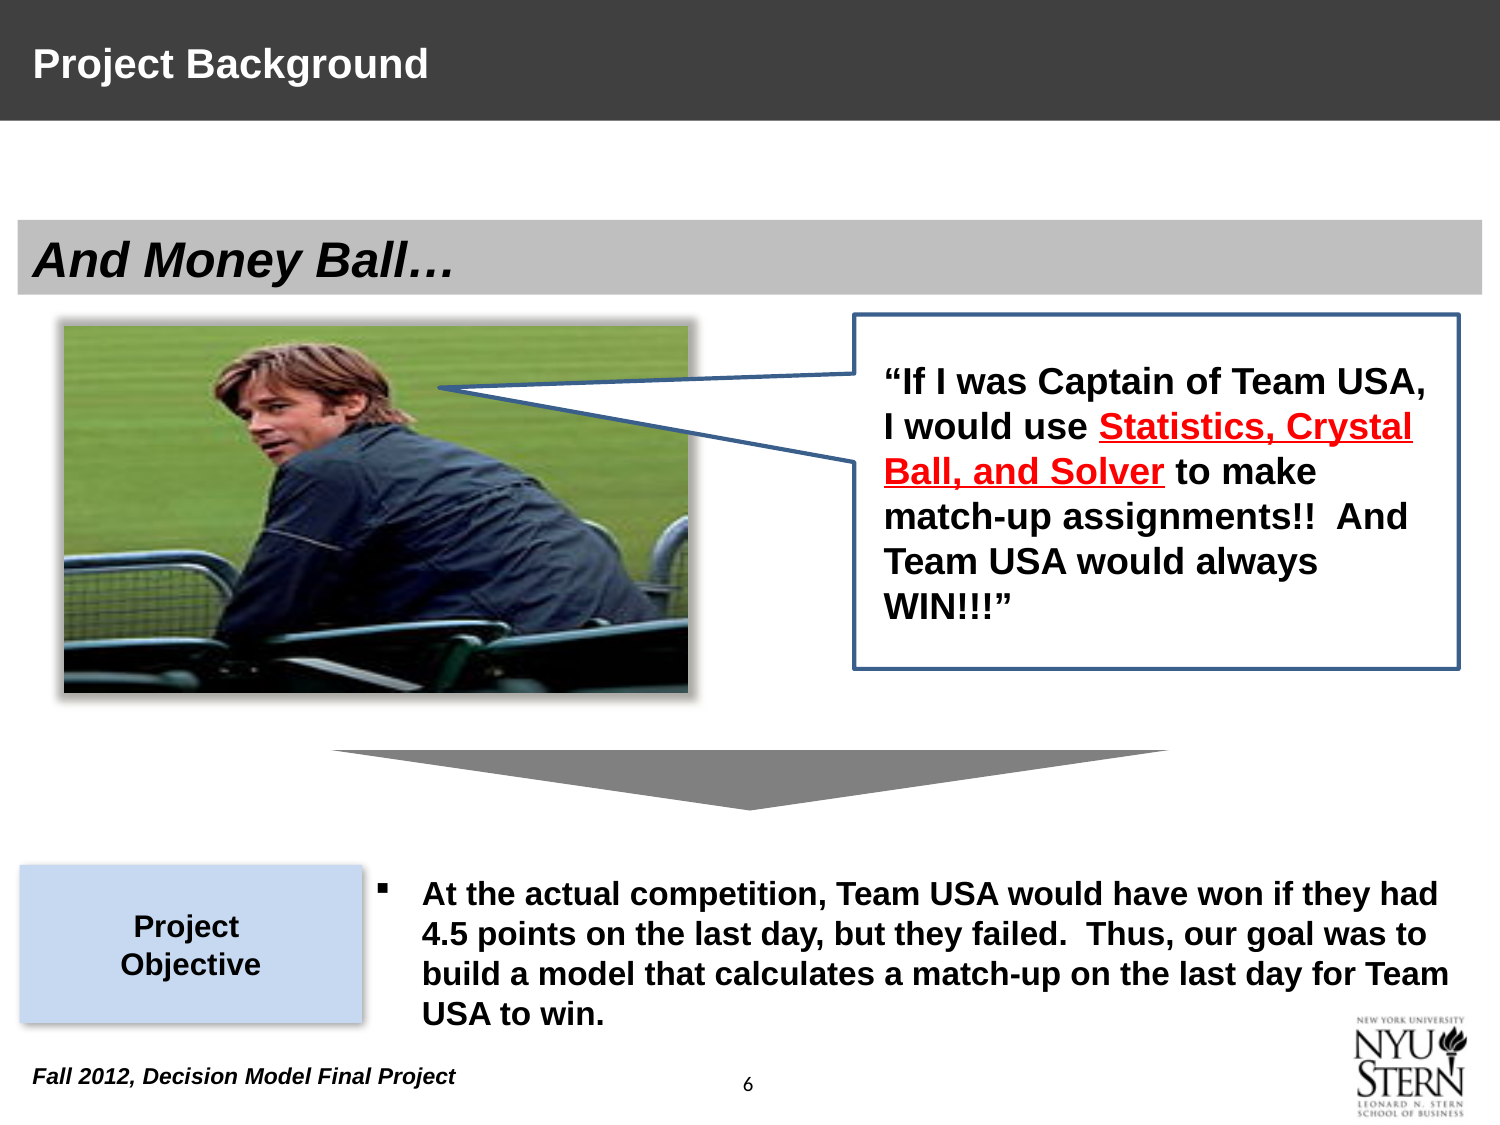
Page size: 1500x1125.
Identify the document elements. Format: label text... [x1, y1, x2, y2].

text_box “If I was Captain of Team USA, I would use Statistics, Crystal Ball, and Solver to make match-up assignments!! And Team USA would always WIN!!!” [693, 312, 1461, 671]
title Project Background [17, 28, 503, 95]
picture [1352, 1040, 1468, 1121]
text_box Project Objective [19, 864, 363, 1024]
text_box [330, 750, 1170, 811]
picture [64, 326, 689, 693]
text_box And Money Ball… [17, 219, 1483, 295]
text_box At the actual competition, Team USA would have won if they had 4.5 points on the last day, but they failed. Thus, our goal was to build a model that calculates a match-up on the last day for Team USA to win. [360, 864, 1483, 1040]
